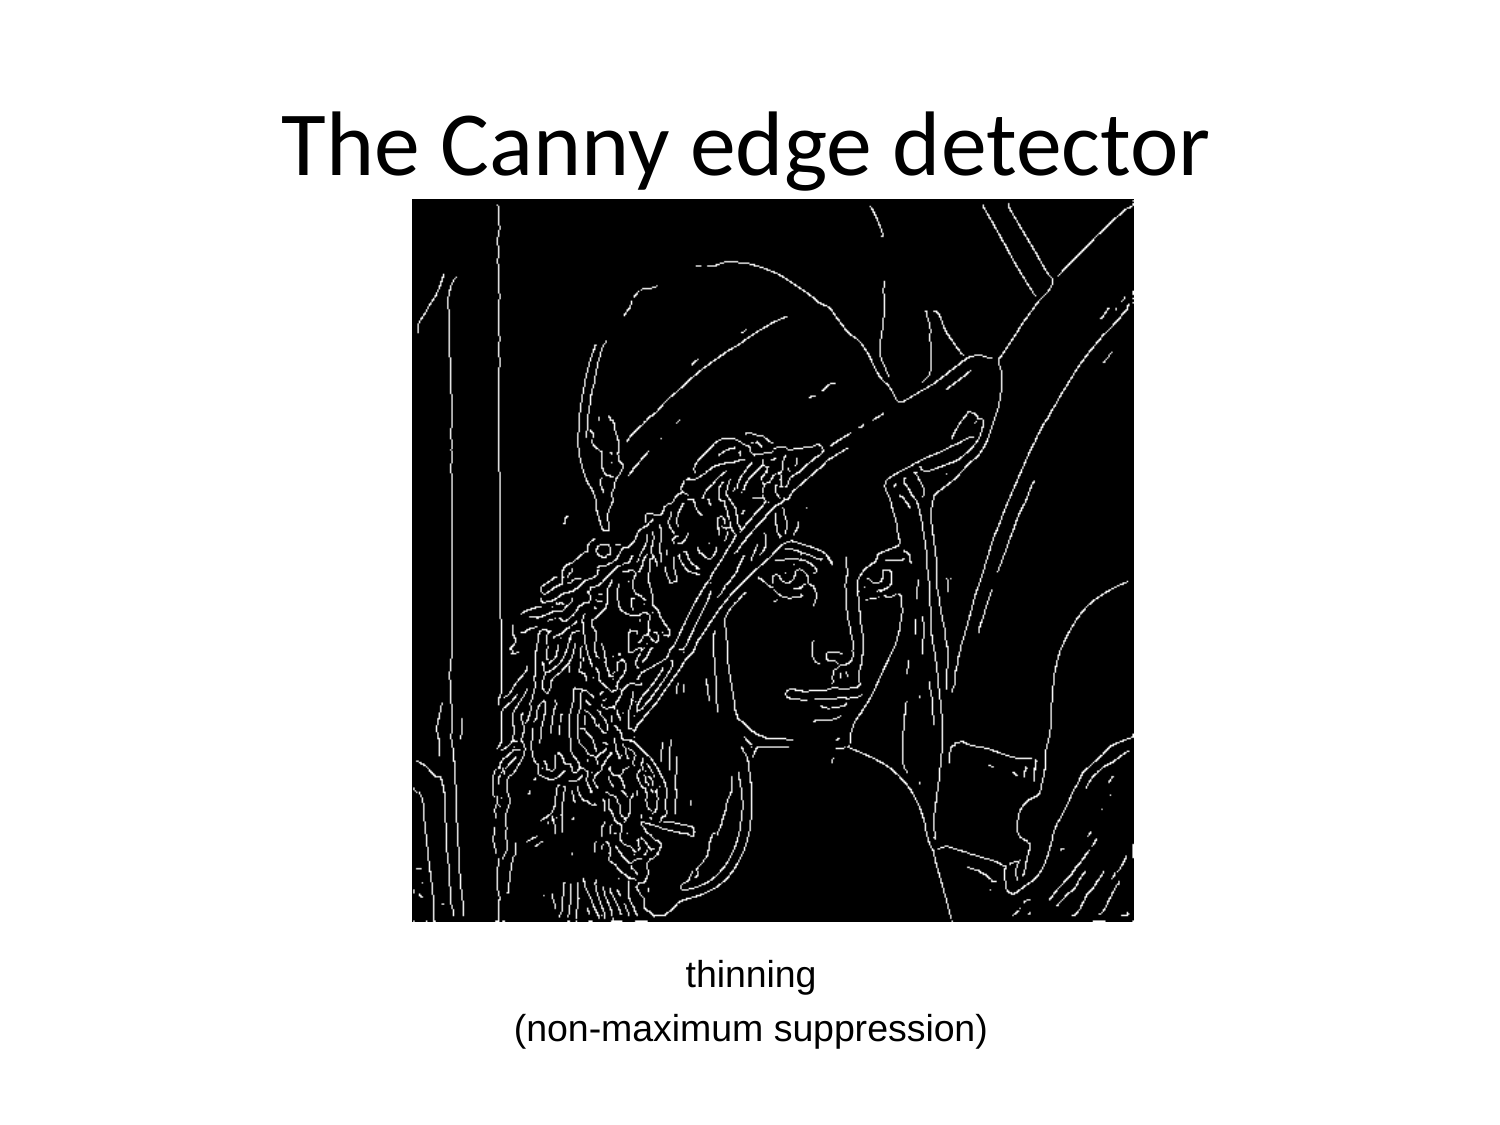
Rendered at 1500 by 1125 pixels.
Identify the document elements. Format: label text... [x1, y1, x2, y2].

text_box thinning (non-maximum suppression) [112, 949, 1390, 1077]
picture [412, 199, 1135, 922]
title The Canny edge detector [75, 45, 1425, 233]
